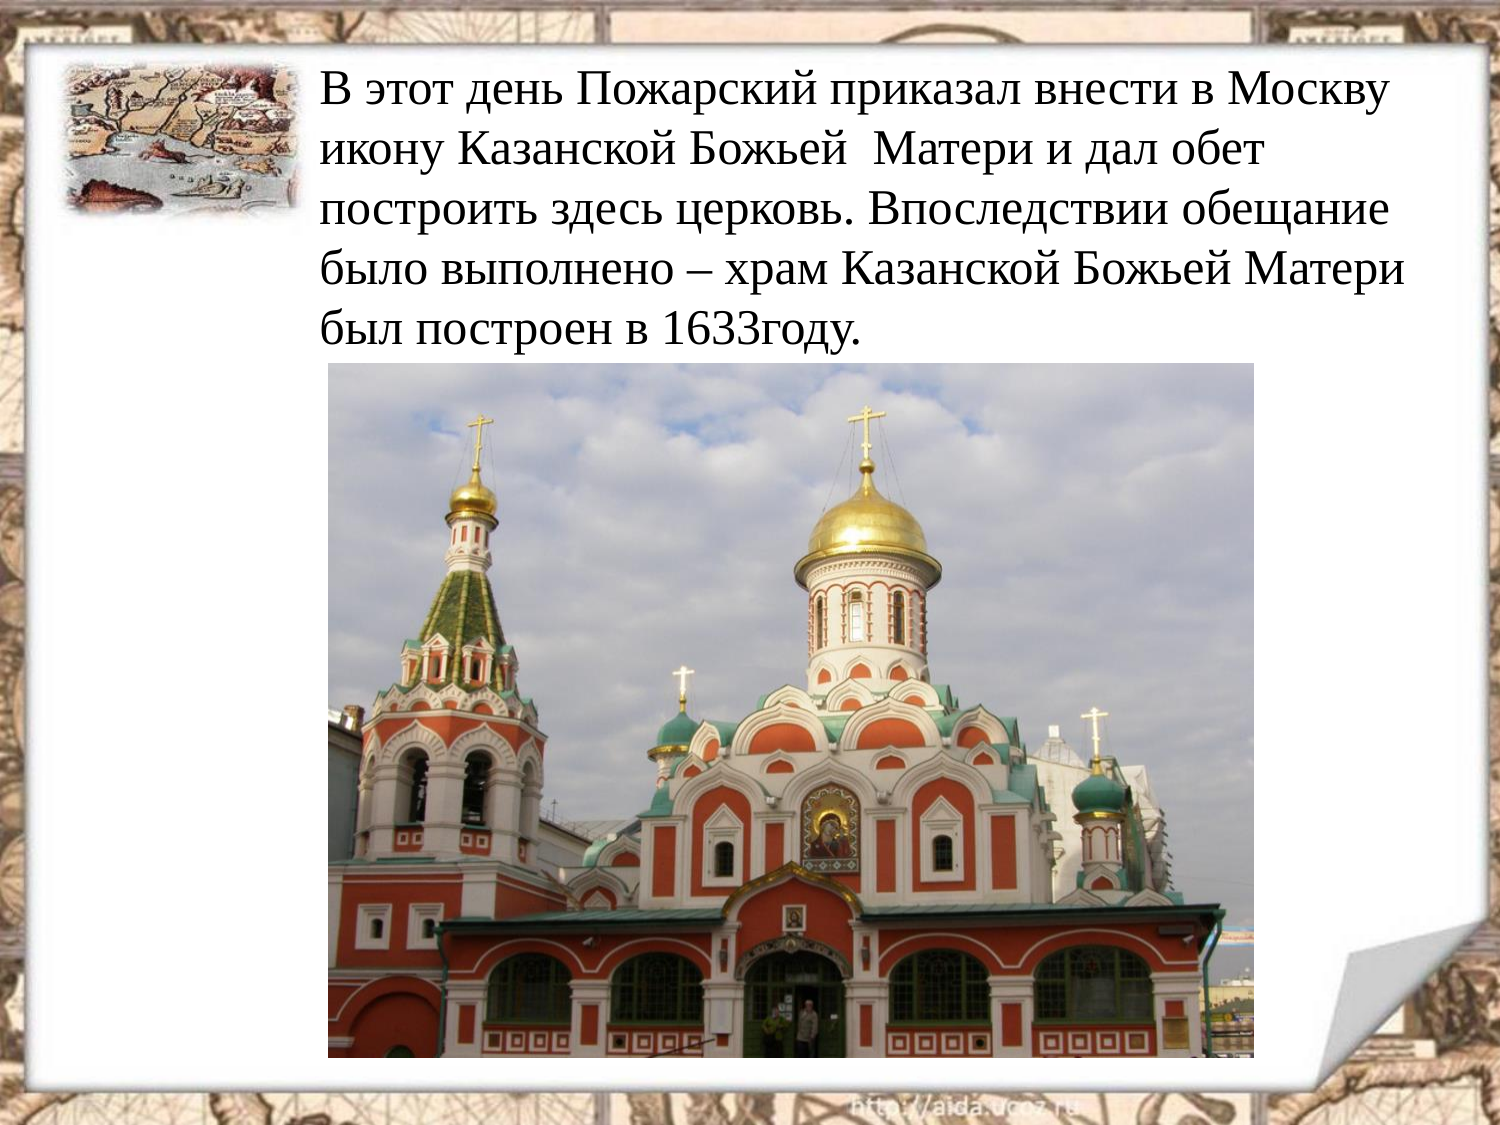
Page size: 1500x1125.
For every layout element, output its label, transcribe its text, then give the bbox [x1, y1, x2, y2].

picture [0, 0, 1500, 1125]
text_box В этот день Пожарский приказал внести в Москву икону Казанской Божьей Матери и дал обет построить здесь церковь. Впоследствии обещание было выполнено – храм Казанской Божьей Матери был построен в 1633году. [304, 46, 1465, 362]
